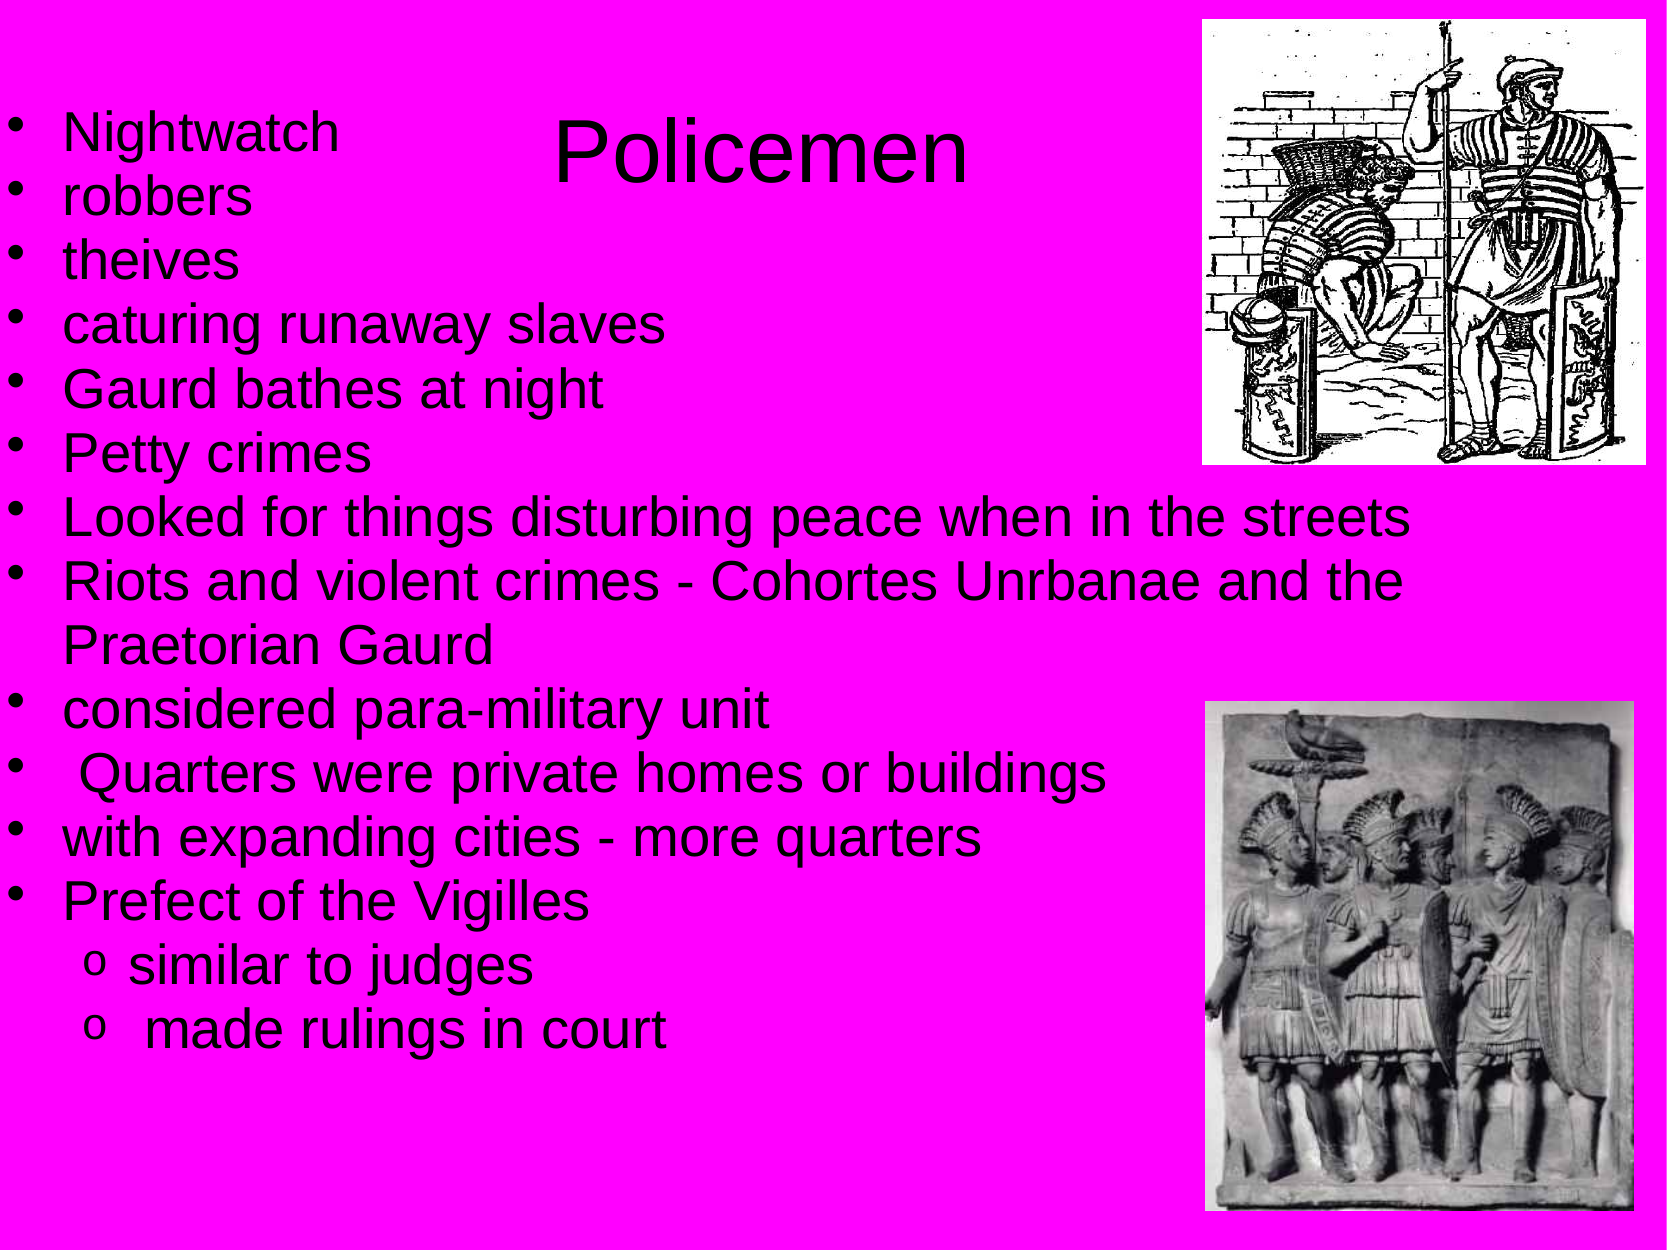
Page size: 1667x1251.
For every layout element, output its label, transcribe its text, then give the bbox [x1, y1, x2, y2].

list Nightwatch robbers theives caturing runaway slaves Gaurd bathes at night Petty crimes Looked for things disturbing peace when in the streets Riots and violent crimes - Cohortes Unrbanae and the Praetorian Gaurd considered para-military unit Quarters were private homes or buildings with expanding cities - more quarters Prefect of the Vigilles similar to judges made rulings in court [0, 100, 1416, 1169]
picture [1204, 701, 1634, 1212]
picture [1202, 19, 1646, 465]
